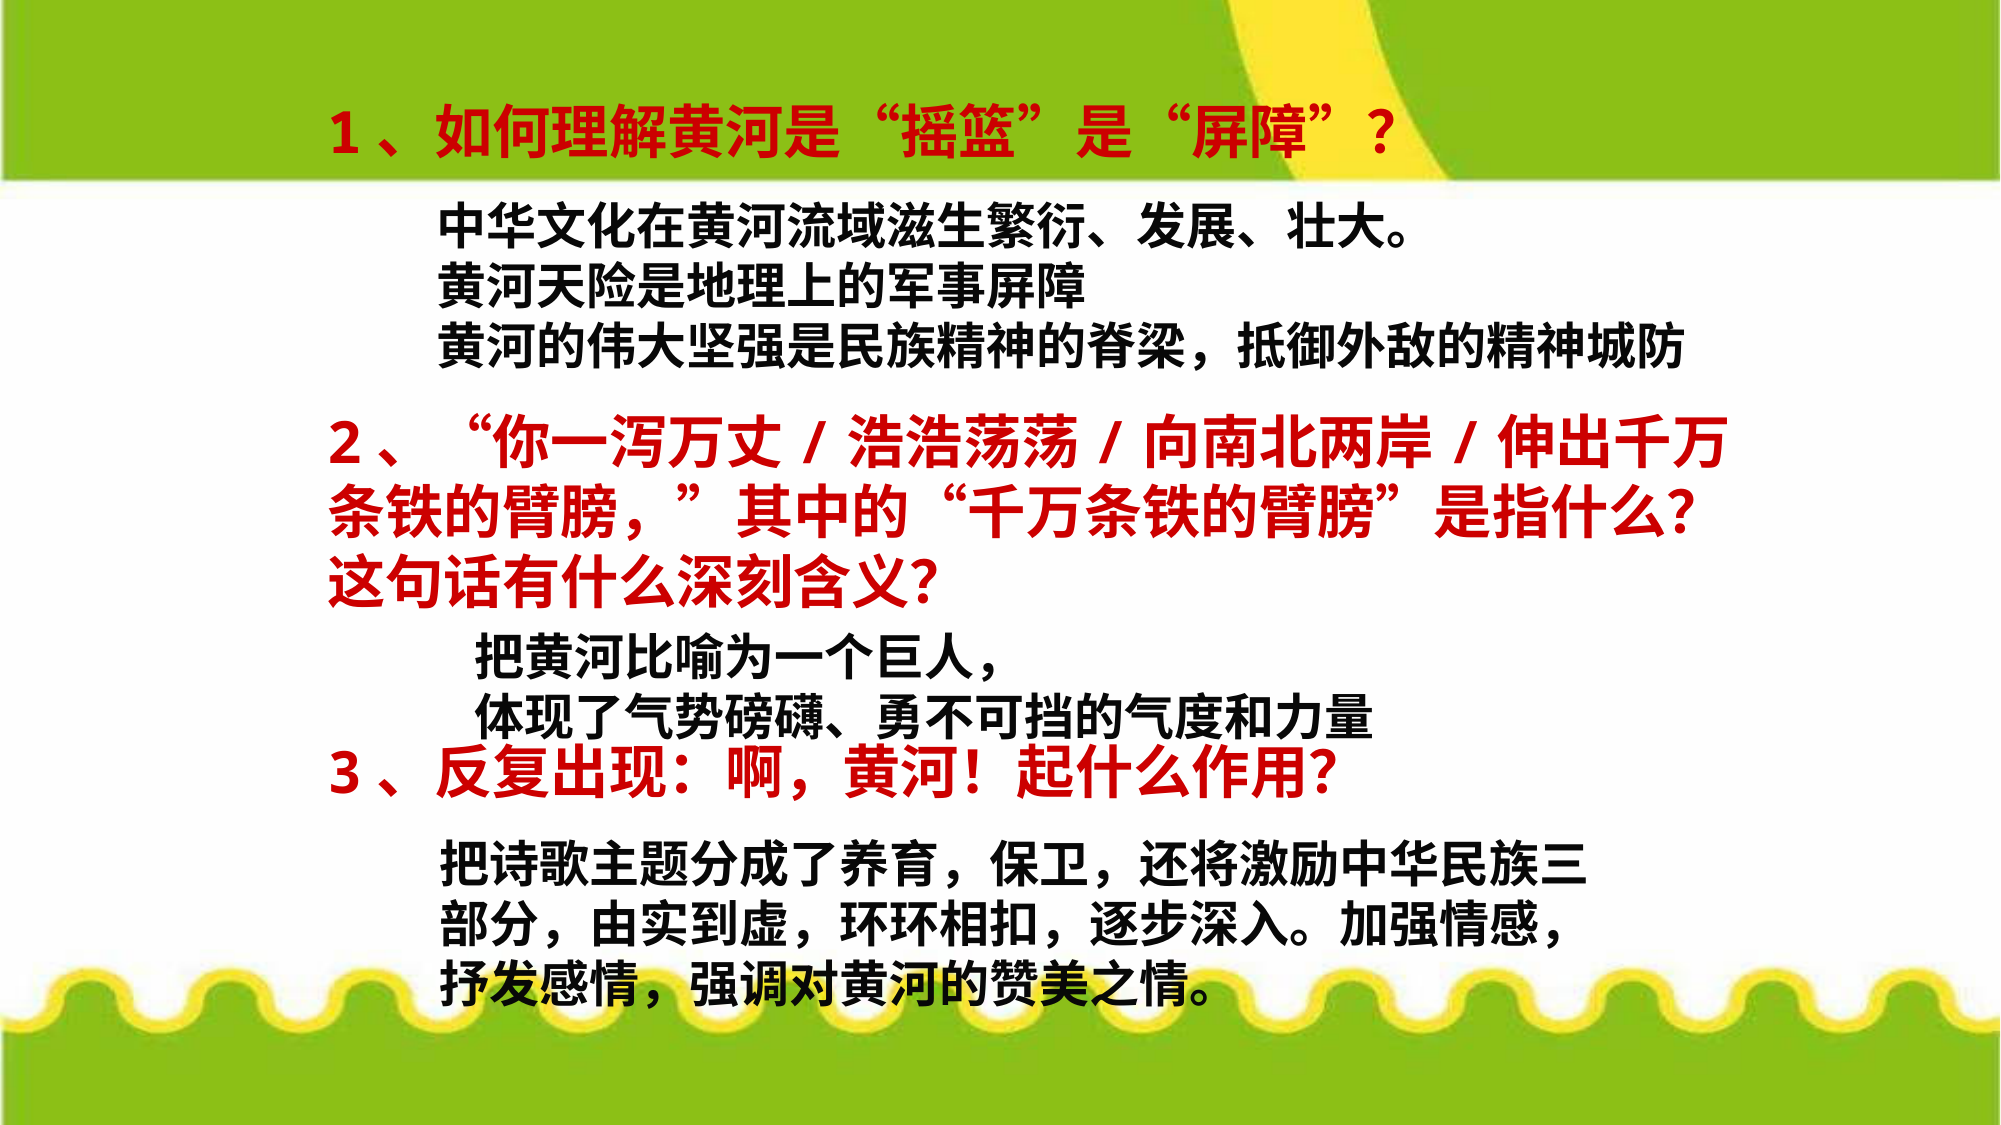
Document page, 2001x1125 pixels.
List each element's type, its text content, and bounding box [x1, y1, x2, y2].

text_box 把黄河比喻为一个巨人， 体现了气势磅礴、勇不可挡的气度和力量 [459, 617, 1390, 753]
text_box 中华文化在黄河流域滋生繁衍、发展、壮大。 黄河天险是地理上的军事屏障 黄河的伟大坚强是民族精神的脊梁，抵御外敌的精神城防 [422, 187, 1702, 383]
text_box 把诗歌主题分成了养育，保卫，还将激励中华民族三部分，由实到虚，环环相扣，逐步深入。加强情感，抒发感情，强调对黄河的赞美之情。 [425, 824, 1637, 1020]
text_box 1、如何理解黄河是“摇篮”是“屏障”？ 2、“你一泻万丈/浩浩荡荡/向南北两岸/伸出千万条铁的臂膀，”其中的“千万条铁的臂膀”是指什么？这句话有什么深刻含义？ 3、反复出现：啊，黄河！起什么作用？ [312, 87, 1750, 883]
picture [0, 0, 2001, 1125]
